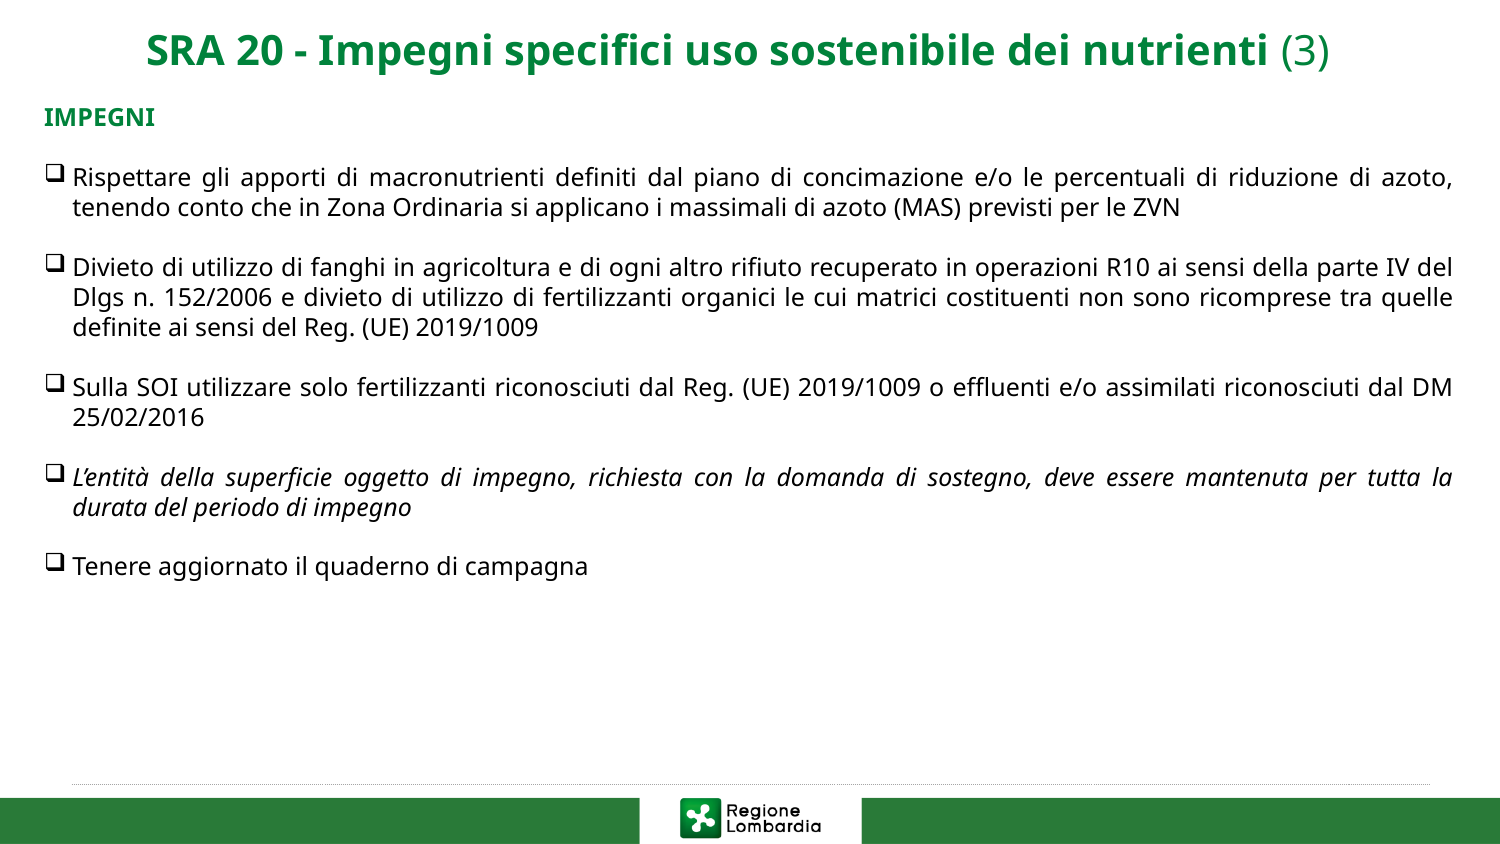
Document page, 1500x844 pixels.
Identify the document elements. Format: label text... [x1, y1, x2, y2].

picture [0, 0, 1500, 844]
text_box IMPEGNI Rispettare gli apporti di macronutrienti definiti dal piano di concimazione e/o le percentuali di riduzione di azoto, tenendo conto che in Zona Ordinaria si applicano i massimali di azoto (MAS) previsti per le ZVN Divieto di utilizzo di fanghi in agricoltura e di ogni altro rifiuto recuperato in operazioni R10 ai sensi della parte IV del Dlgs n. 152/2006 e divieto di utilizzo di fertilizzanti organici le cui matrici costituenti non sono ricomprese tra quelle definite ai sensi del Reg. (UE) 2019/1009 Sulla SOI utilizzare solo fertilizzanti riconosciuti dal Reg. (UE) 2019/1009 o effluenti e/o assimilati riconosciuti dal DM 25/02/2016 L’entità della superficie oggetto di impegno, richiesta con la domanda di sostegno, deve essere mantenuta per tutta la durata del periodo di impegno Tenere aggiornato il quaderno di campagna [29, 94, 1471, 589]
title SRA 20 - Impegni specifici uso sostenibile dei nutrienti (3) [126, 24, 1350, 94]
